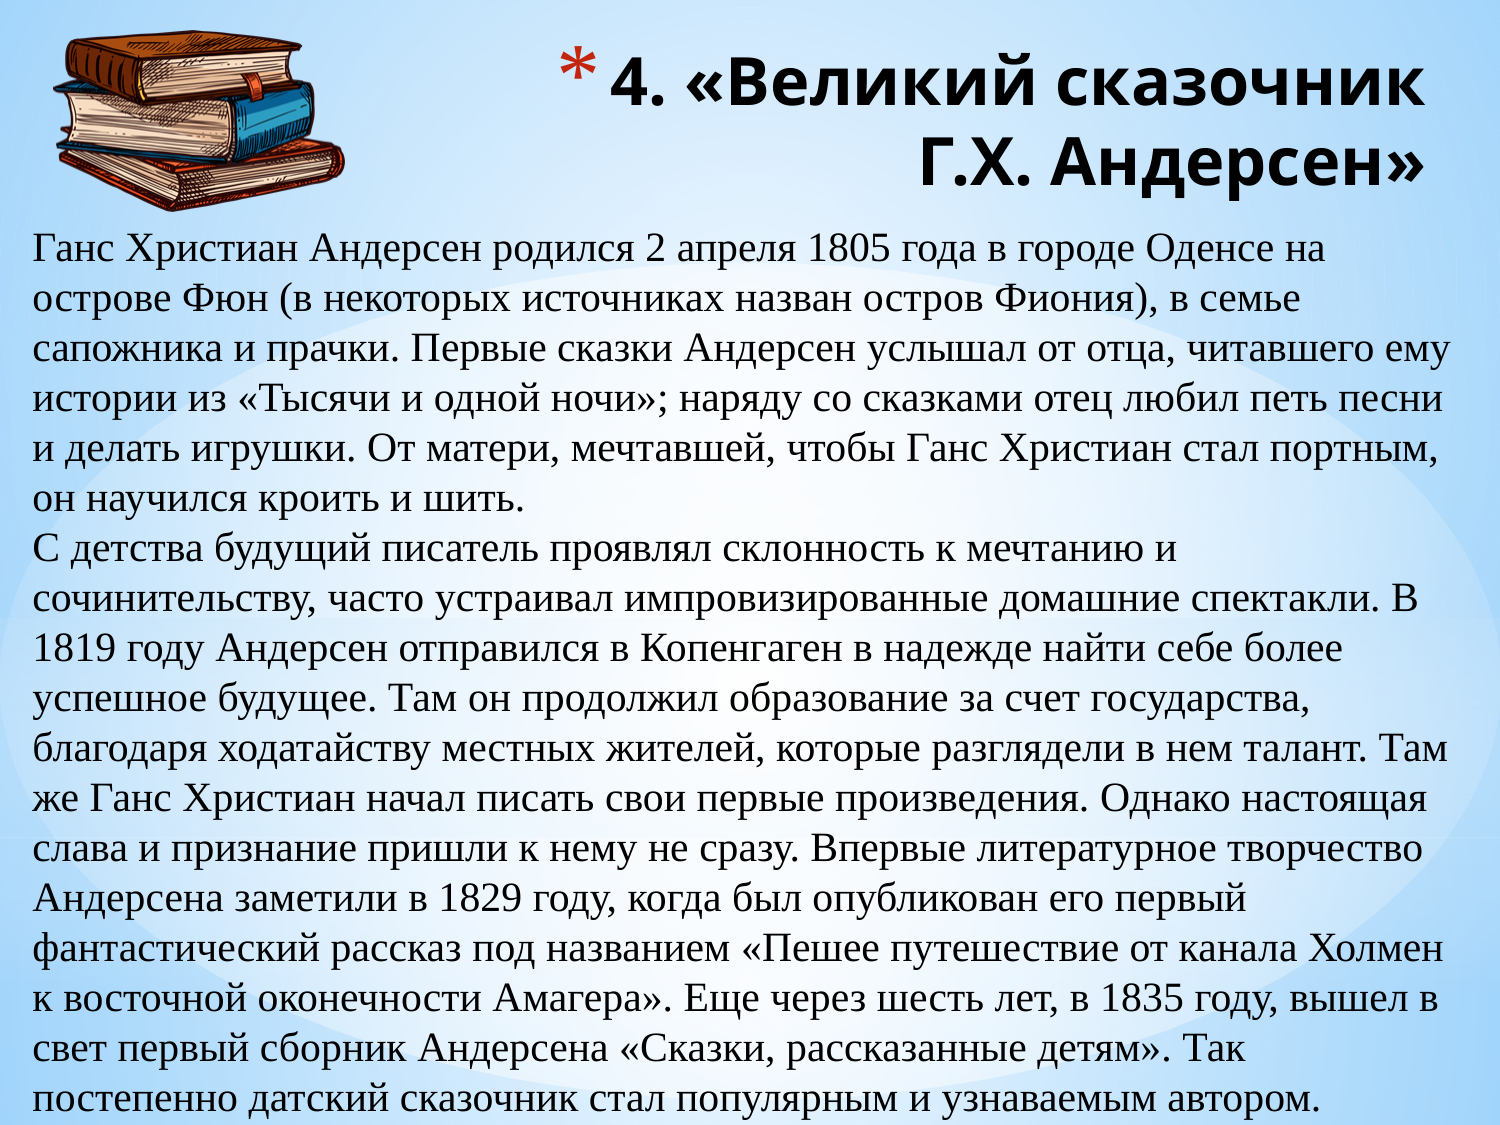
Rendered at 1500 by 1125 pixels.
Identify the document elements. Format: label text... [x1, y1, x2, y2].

title 4. «Великий сказочник Г.Х. Андерсен» [347, 30, 1459, 197]
picture [52, 30, 346, 213]
text_box Ганс Христиан Андерсен родился 2 апреля 1805 года в городе Оденсе на острове Фюн (в некоторых источниках назван остров Фиония), в семье сапожника и прачки. Первые сказки Андерсен услышал от отца, читавшего ему истории из «Тысячи и одной ночи»; наряду со сказками отец любил петь песни и делать игрушки. От матери, мечтавшей, чтобы Ганс Христиан стал портным, он научился кроить и шить. С детства будущий писатель проявлял склонность к мечтанию и сочинительству, часто устраивал импровизированные домашние спектакли. В 1819 году Андерсен отправился в Копенгаген в надежде найти себе более успешное будущее. Там он продолжил образование за счет государства, благодаря ходатайству местных жителей, которые разглядели в нем талант. Там же Ганс Христиан начал писать свои первые произведения. Однако настоящая слава и признание пришли к нему не сразу. Впервые литературное творчество Андерсена заметили в 1829 году, когда был опубликован его первый фантастический рассказ под названием «Пешее путешествие от канала Холмен к восточной оконечности Амагера». Еще через шесть лет, в 1835 году, вышел в свет первый сборник Андерсена «Сказки, рассказанные детям». Так постепенно датский сказочник стал популярным и узнаваемым автором. [17, 211, 1471, 1125]
